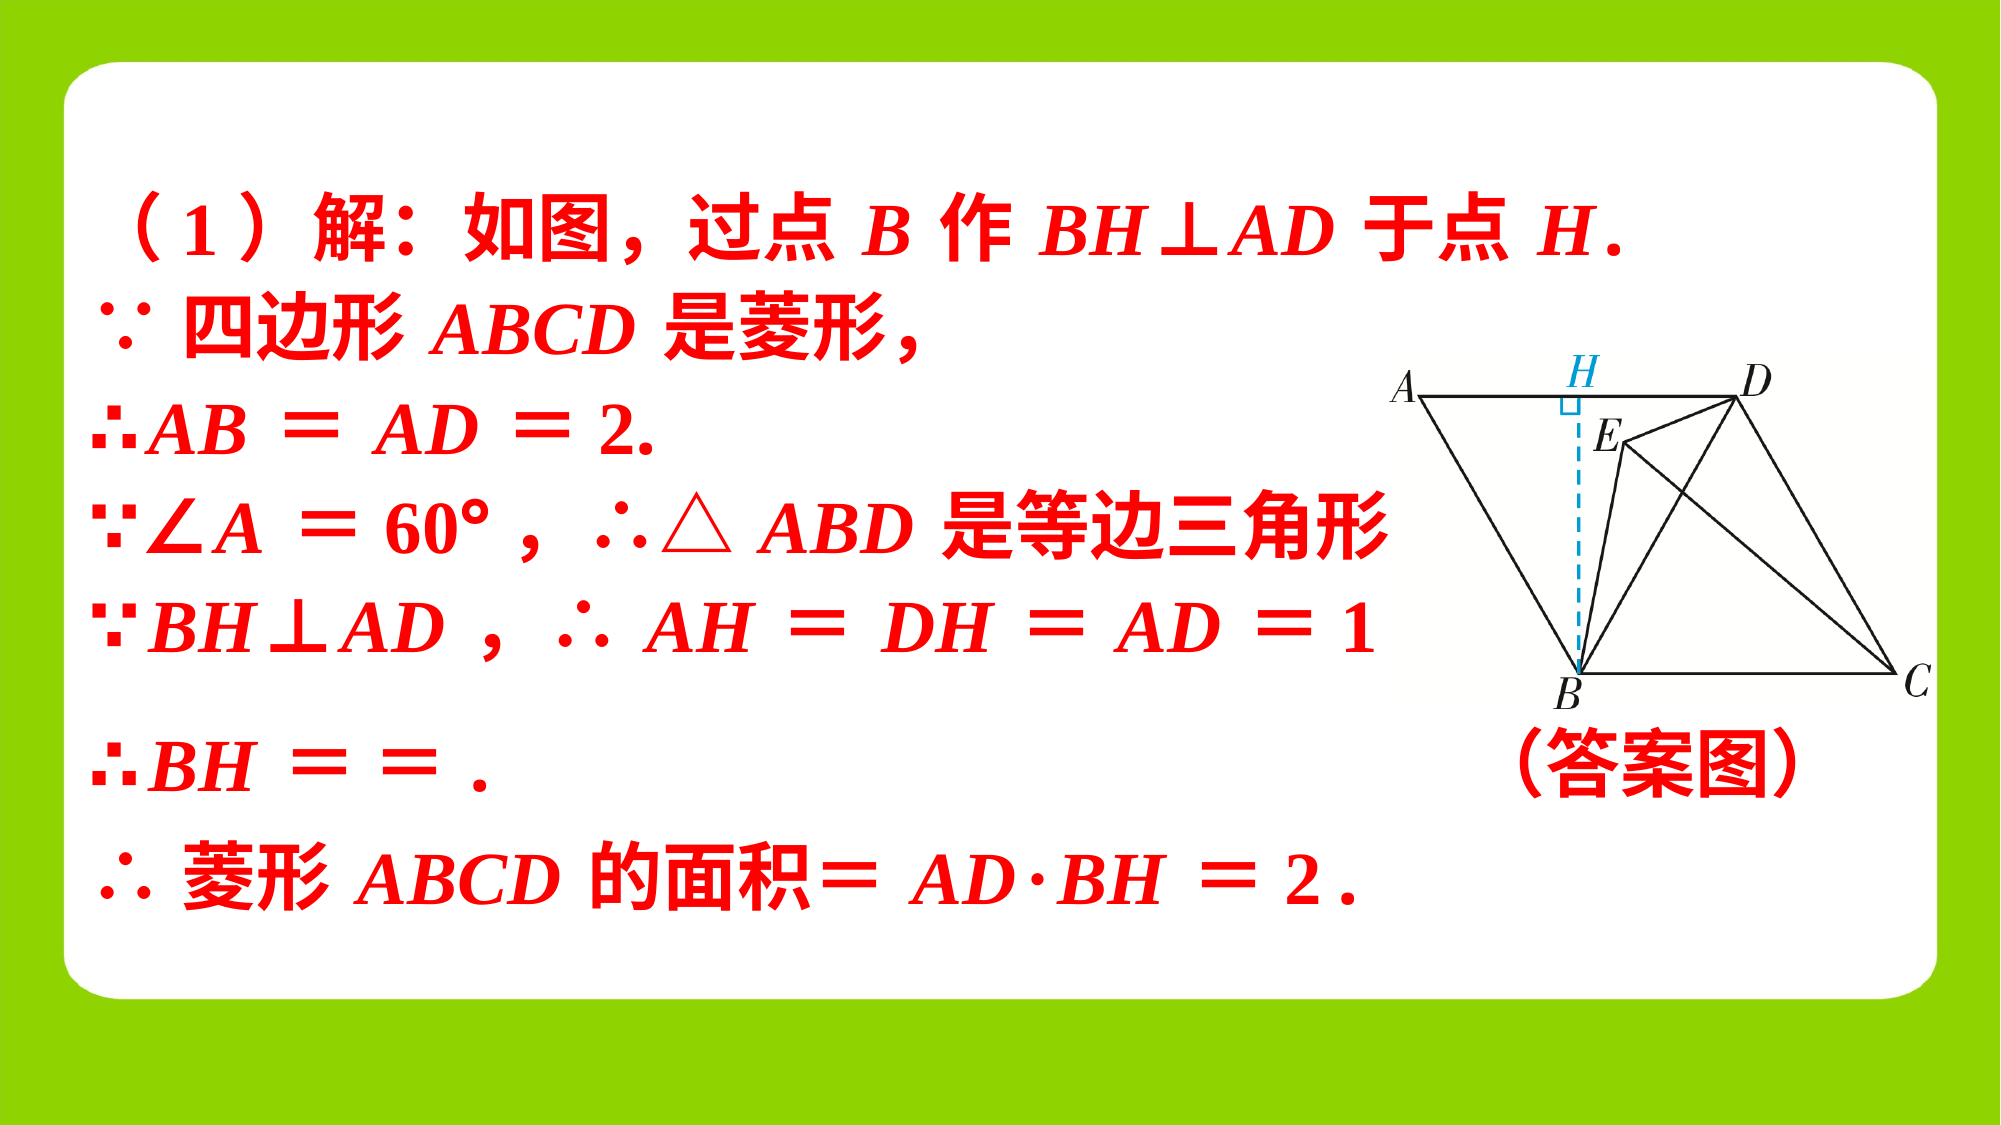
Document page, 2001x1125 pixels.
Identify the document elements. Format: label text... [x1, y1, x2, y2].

text_box ∵∠A＝60°，∴△ABD是等边三角形. [88, 478, 1389, 570]
text_box ∴AB＝AD＝2. [88, 379, 631, 470]
text_box ∵四边形ABCD是菱形， [88, 279, 919, 371]
picture [0, 0, 2001, 1125]
text_box （答案图） [1470, 716, 1851, 808]
text_box （1）解：如图，过点B作BH⊥AD于点H. [88, 180, 1559, 272]
